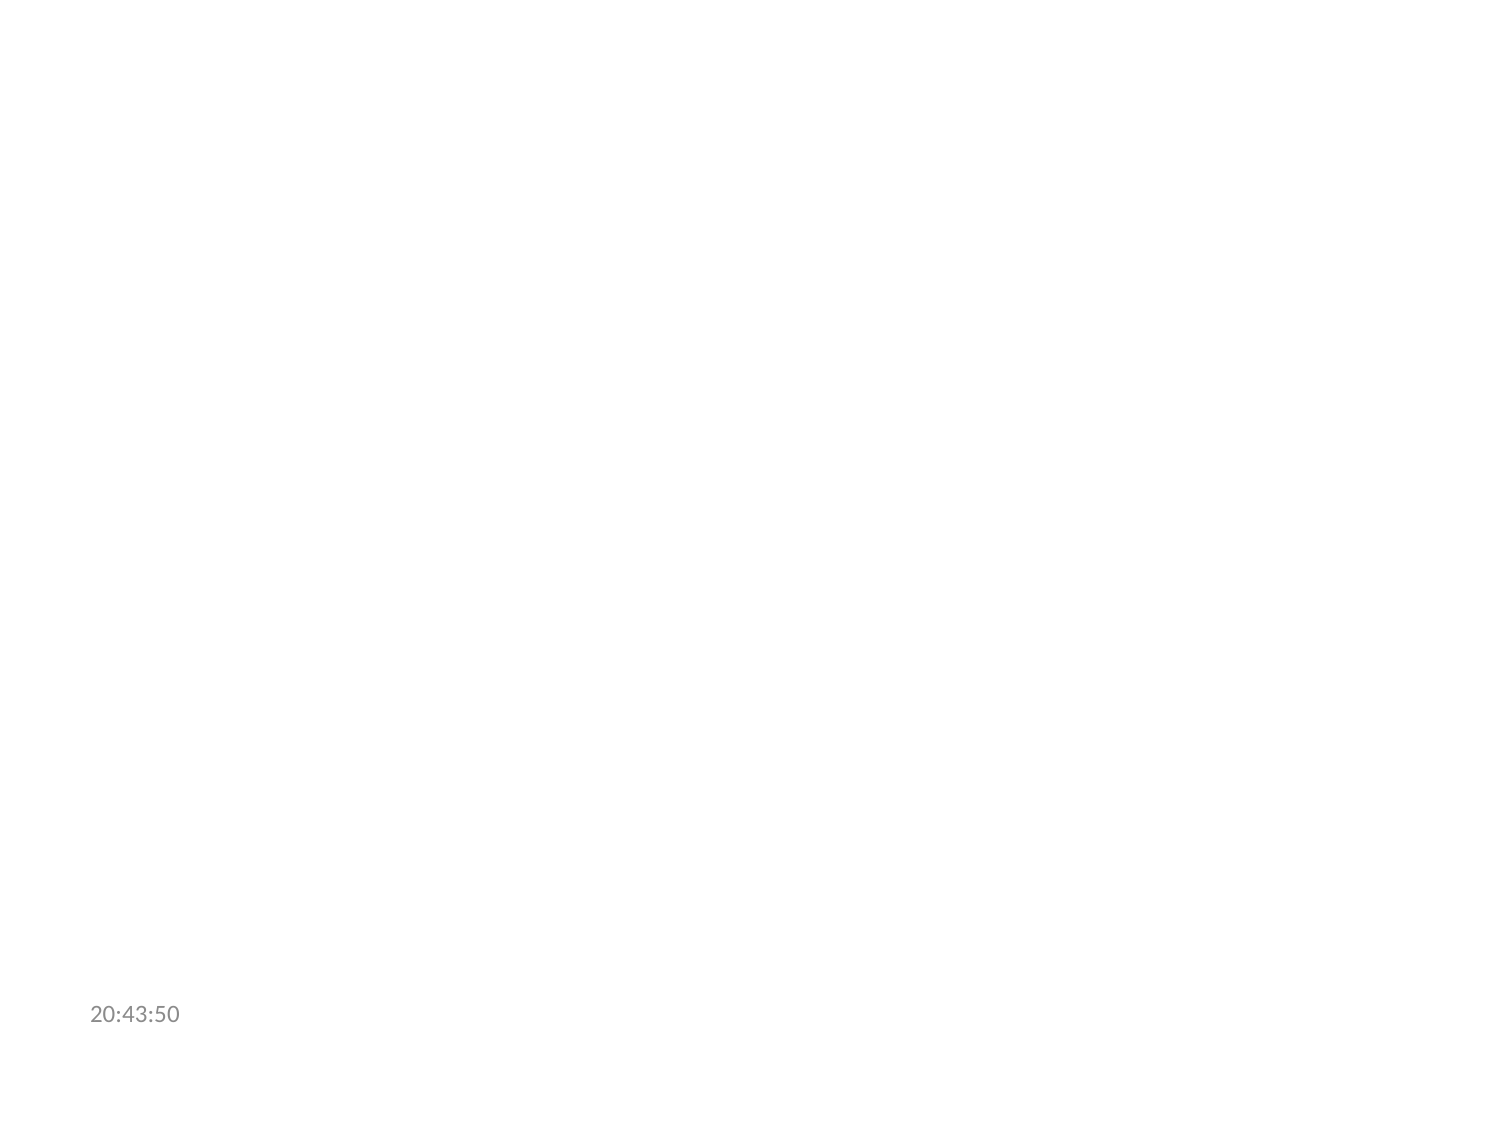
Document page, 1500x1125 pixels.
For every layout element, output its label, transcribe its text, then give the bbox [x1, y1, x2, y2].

text_box 15:35:09 [75, 982, 425, 1043]
